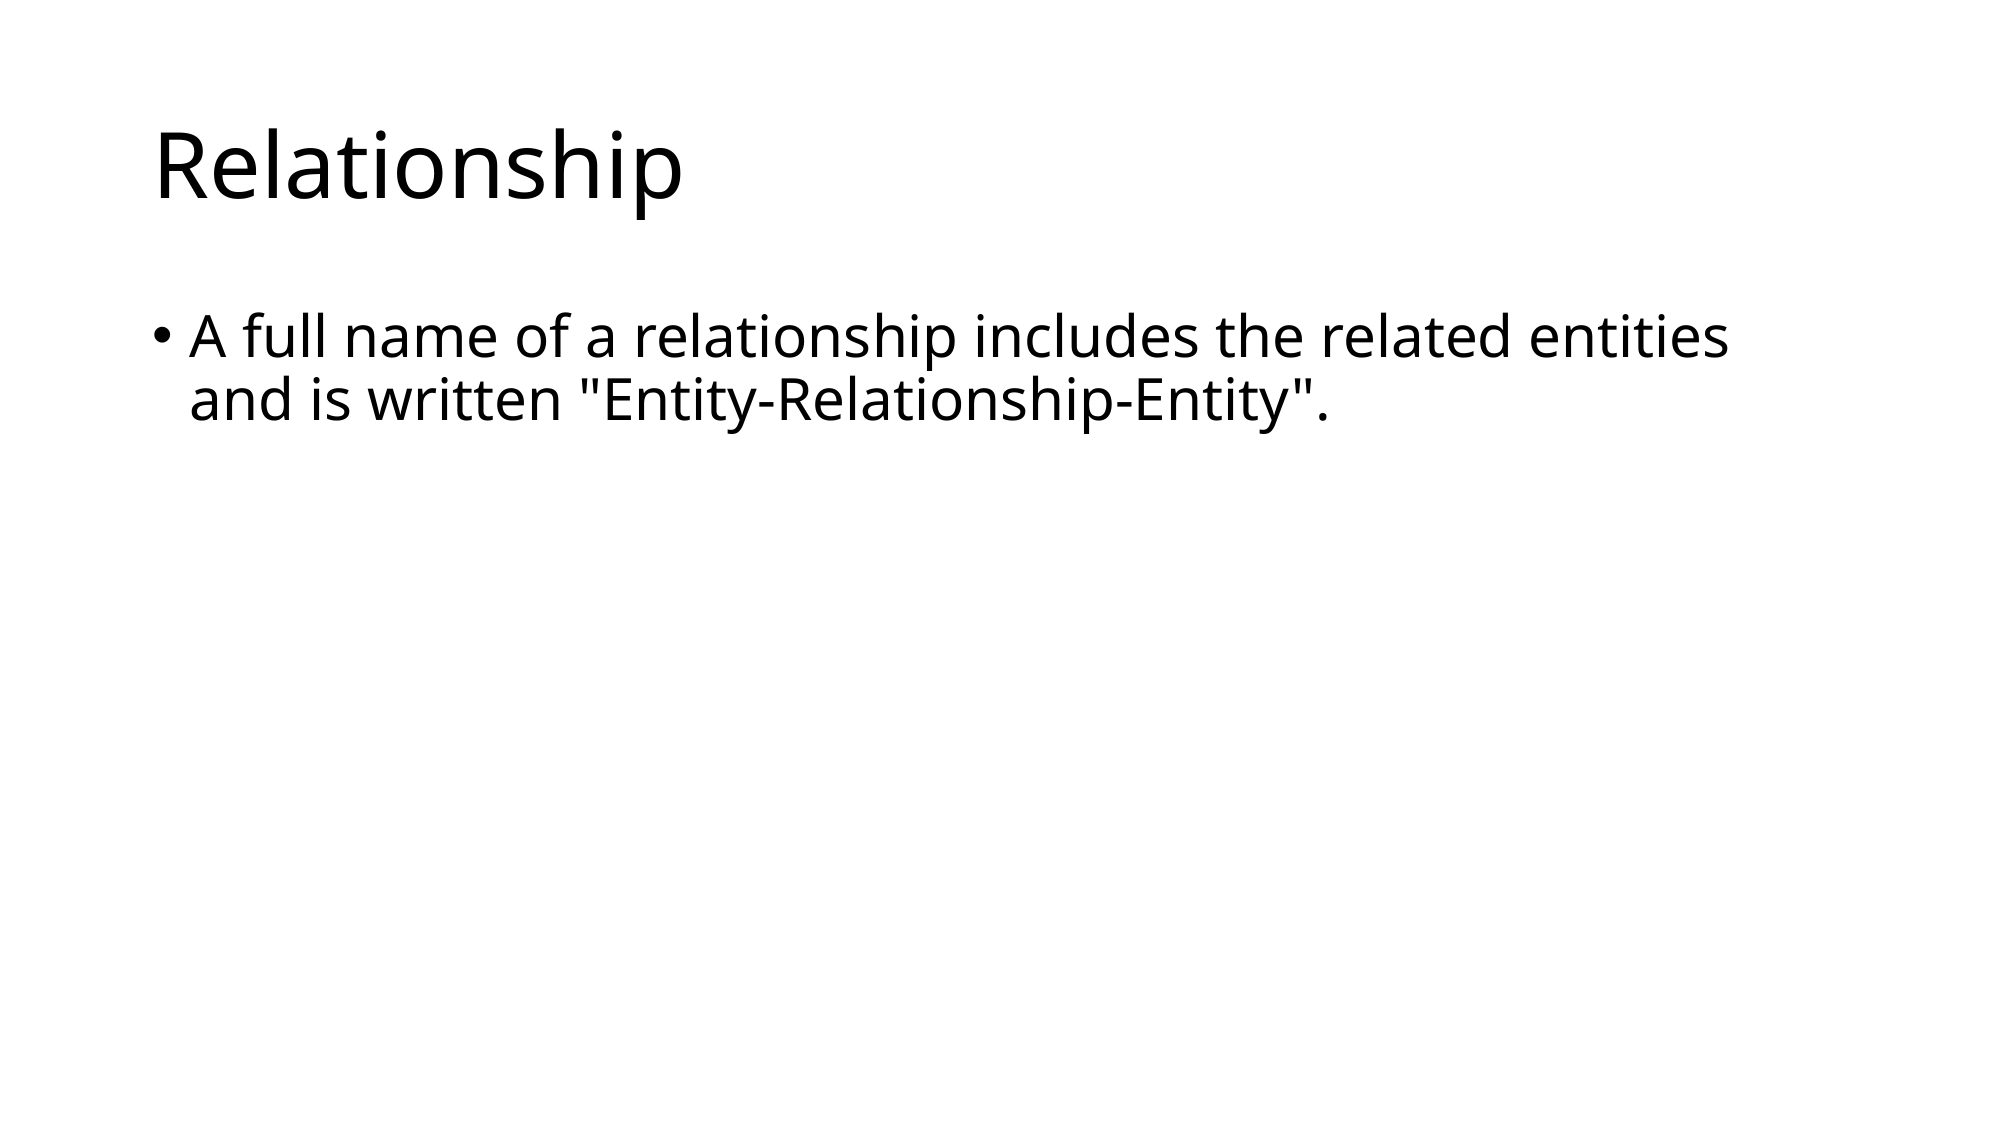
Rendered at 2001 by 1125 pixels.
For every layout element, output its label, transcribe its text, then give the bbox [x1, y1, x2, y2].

list A full name of a relationship includes the related entities and is written "Entity-Relationship-Entity". [137, 299, 1863, 1014]
title Relationship [137, 59, 1863, 278]
